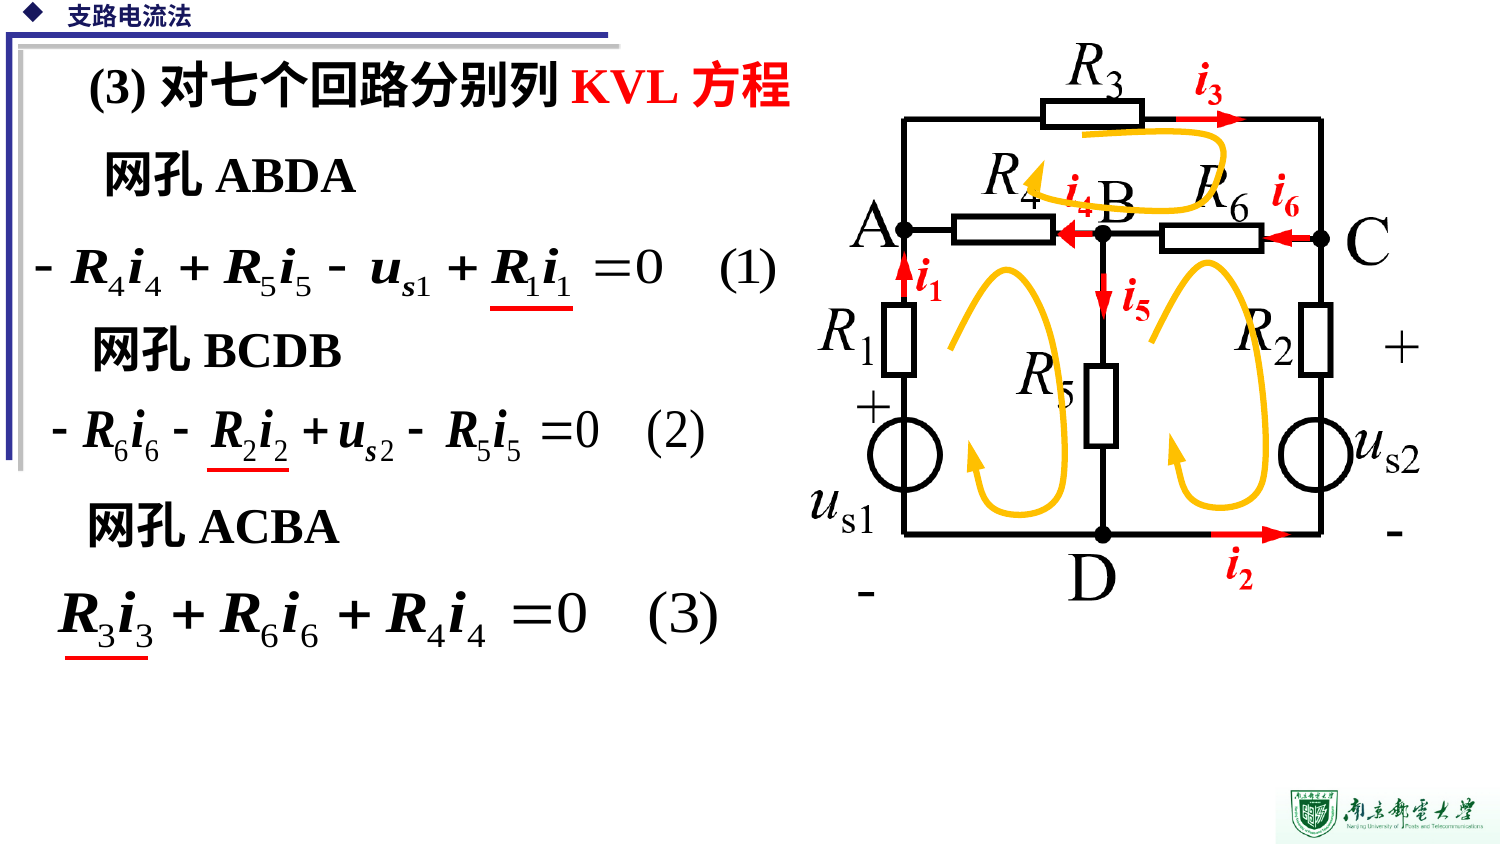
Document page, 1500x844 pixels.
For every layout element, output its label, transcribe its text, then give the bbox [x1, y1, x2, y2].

picture [1275, 781, 1500, 844]
text_box 网孔ACBA [71, 486, 585, 562]
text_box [43, 393, 714, 476]
text_box 网孔ABDA [88, 135, 514, 211]
text_box (3)对七个回路分别列KVL方程 [73, 45, 803, 181]
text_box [24, 232, 786, 309]
text_box 网孔BCDB [76, 318, 552, 386]
picture [808, 30, 1422, 619]
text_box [44, 573, 732, 663]
